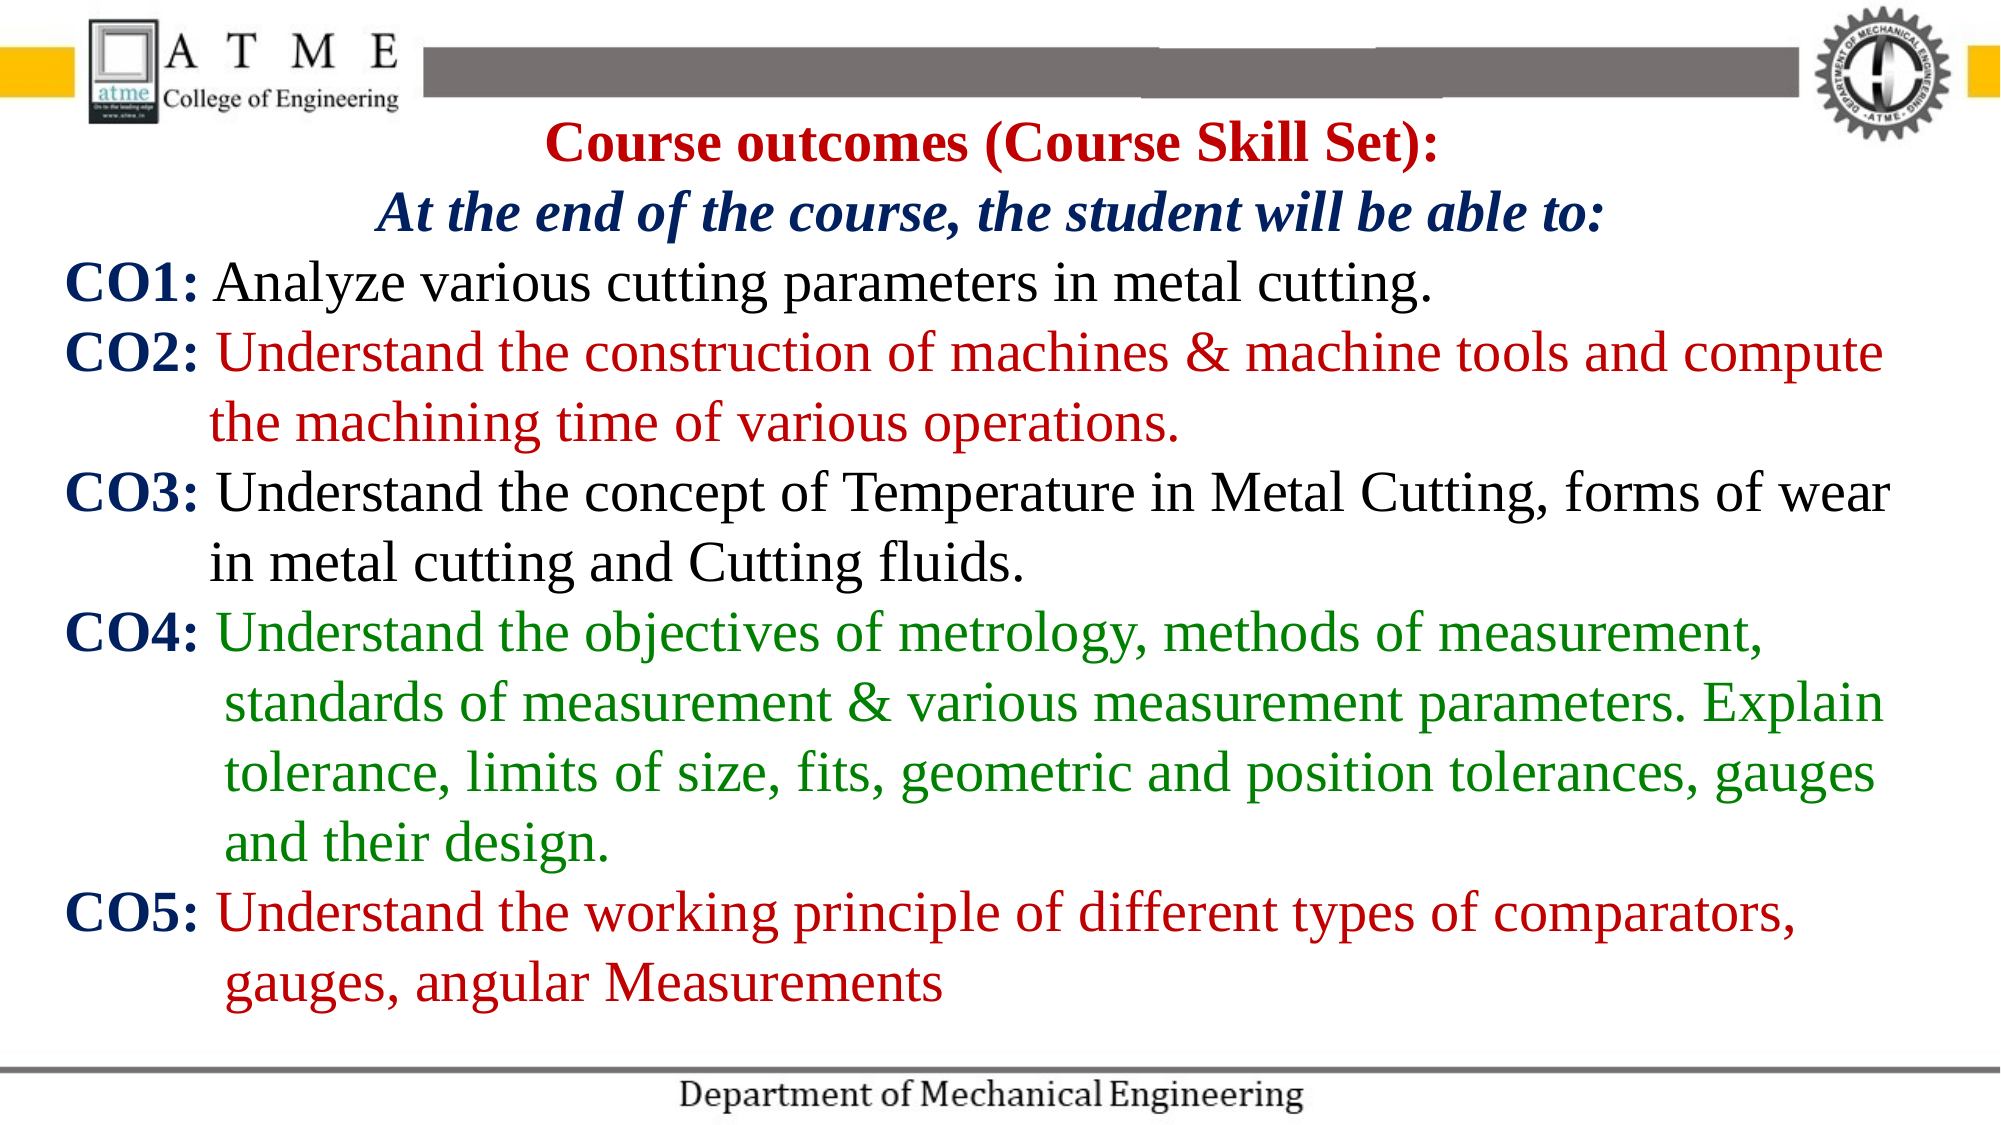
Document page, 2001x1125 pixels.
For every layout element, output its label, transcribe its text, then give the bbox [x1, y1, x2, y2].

picture [0, 0, 2001, 1125]
text_box Course outcomes (Course Skill Set): At the end of the course, the student will be able to: CO1: Analyze various cutting parameters in metal cutting. CO2: Understand the construction of machines & machine tools and compute the machining time of various operations. CO3: Understand the concept of Temperature in Metal Cutting, forms of wear in metal cutting and Cutting fluids. CO4: Understand the objectives of metrology, methods of measurement, standards of measurement & various measurement parameters. Explain tolerance, limits of size, fits, geometric and position tolerances, gauges and their design. CO5: Understand the working principle of different types of comparators, gauges, angular Measurements [50, 95, 1950, 1020]
